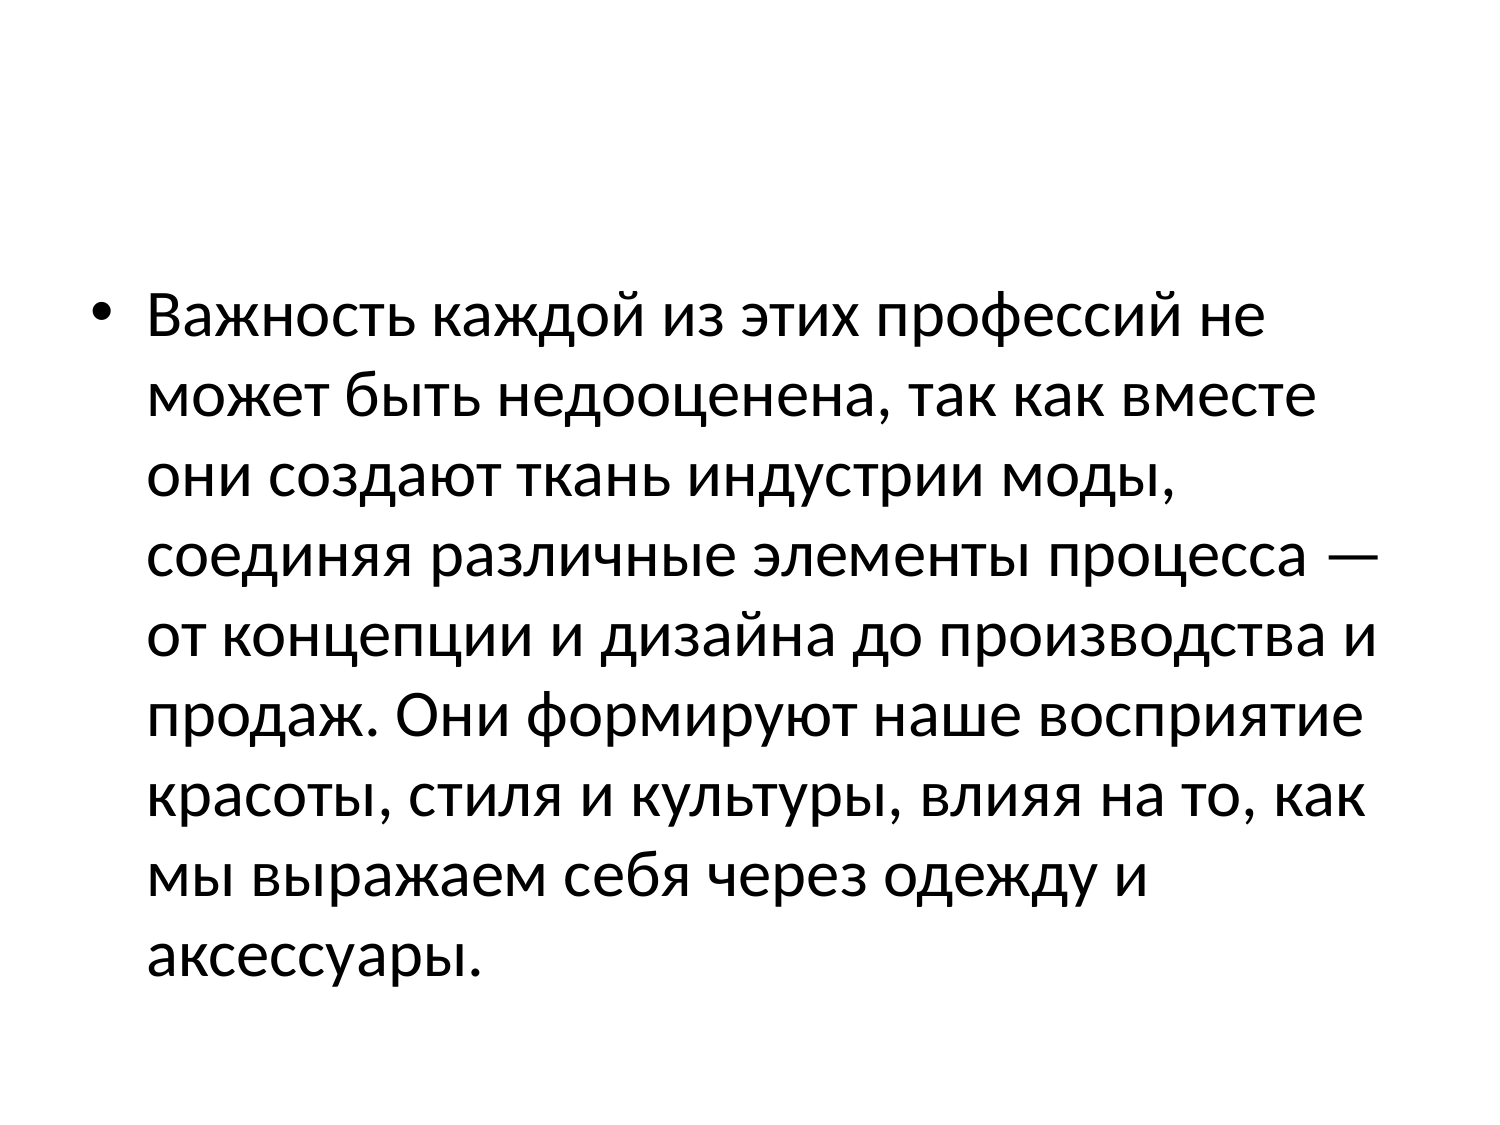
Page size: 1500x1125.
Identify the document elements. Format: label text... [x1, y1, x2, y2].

list Важность каждой из этих профессий не может быть недооценена, так как вместе они создают ткань индустрии моды, соединяя различные элементы процесса — от концепции и дизайна до производства и продаж. Они формируют наше восприятие красоты, стиля и культуры, влияя на то, как мы выражаем себя через одежду и аксессуары. [75, 262, 1425, 1005]
